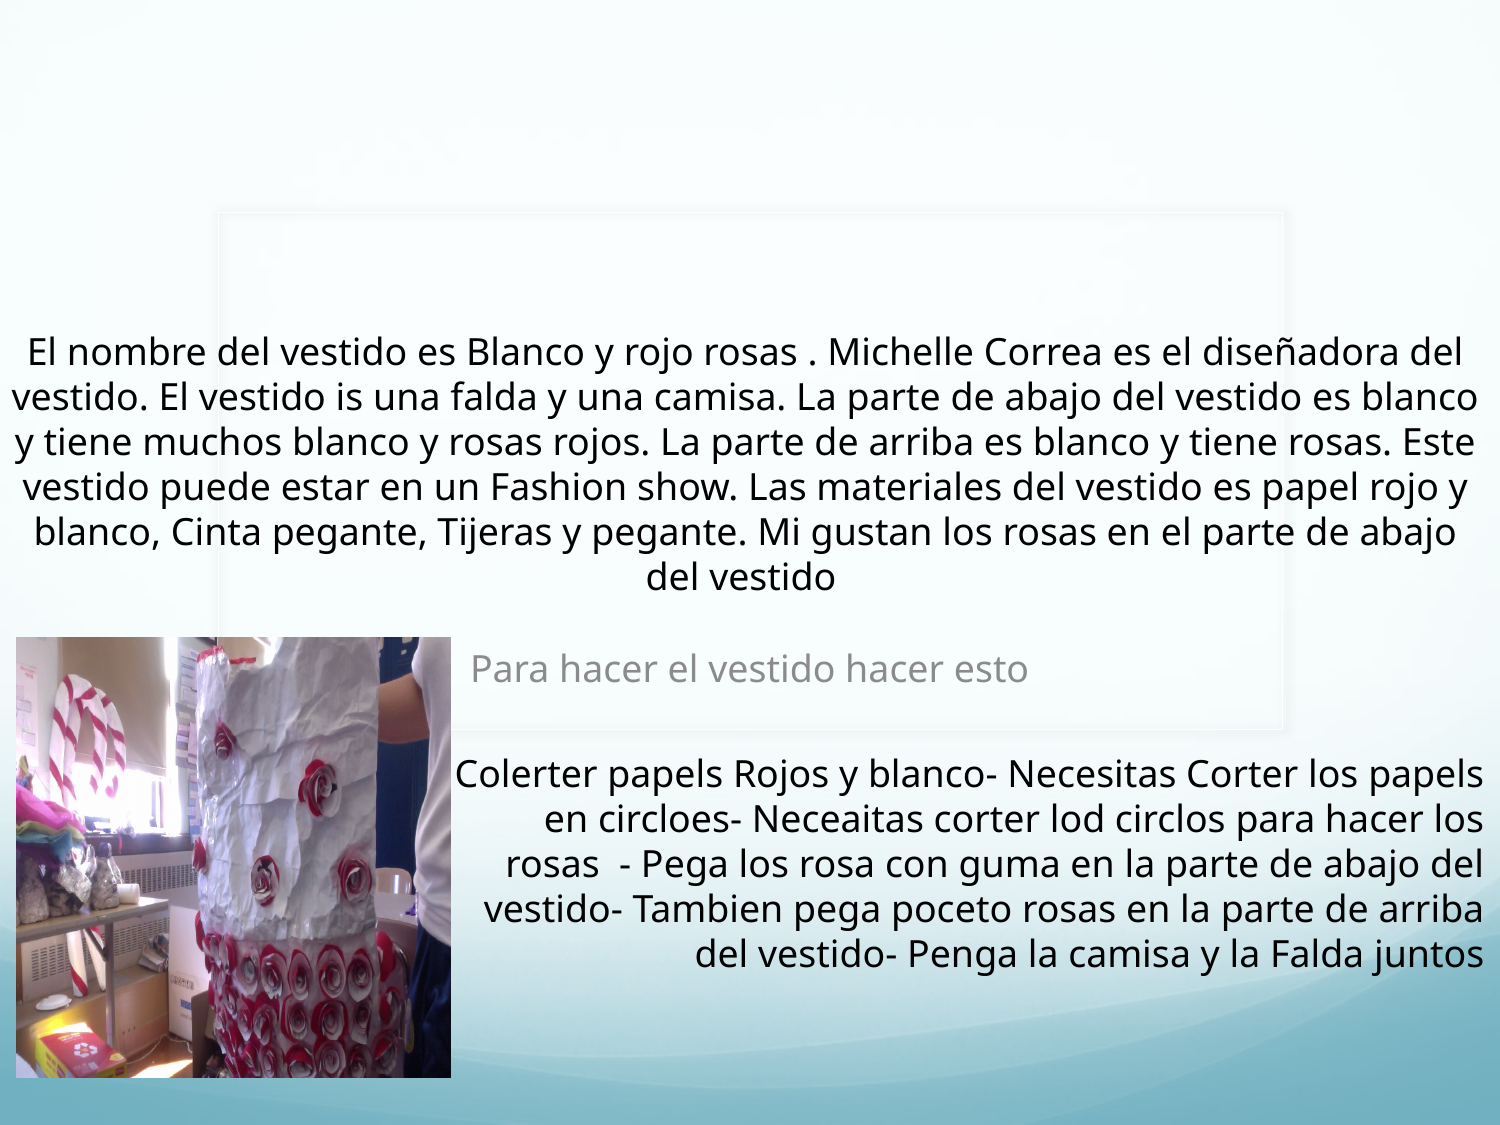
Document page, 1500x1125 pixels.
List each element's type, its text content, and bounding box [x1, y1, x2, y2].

picture [0, 636, 452, 1079]
subtitle Para hacer el vestido hacer esto [461, 637, 1275, 742]
text_box El nombre del vestido es Blanco y rojo rosas . Michelle Correa es el diseñadora del vestido. El vestido is una falda y una camisa. La parte de abajo del vestido es blanco y tiene muchos blanco y rosas rojos. La parte de arriba es blanco y tiene rosas. Este vestido puede estar en un Fashion show. Las materiales del vestido es papel rojo y blanco, Cinta pegante, Tijeras y pegante. Mi gustan los rosas en el parte de abajo del vestido [0, 320, 1496, 605]
text_box Colerter papels Rojos y blanco - Necesitas Corter los papels en circloes - Neceaitas corter lod circlos para hacer los rosas - Pega los rosa con guma en la parte de abajo del vestido - Tambien pega poceto rosas en la parte de arriba del vestido - Penga la camisa y la Falda juntos [464, 742, 1500, 1073]
